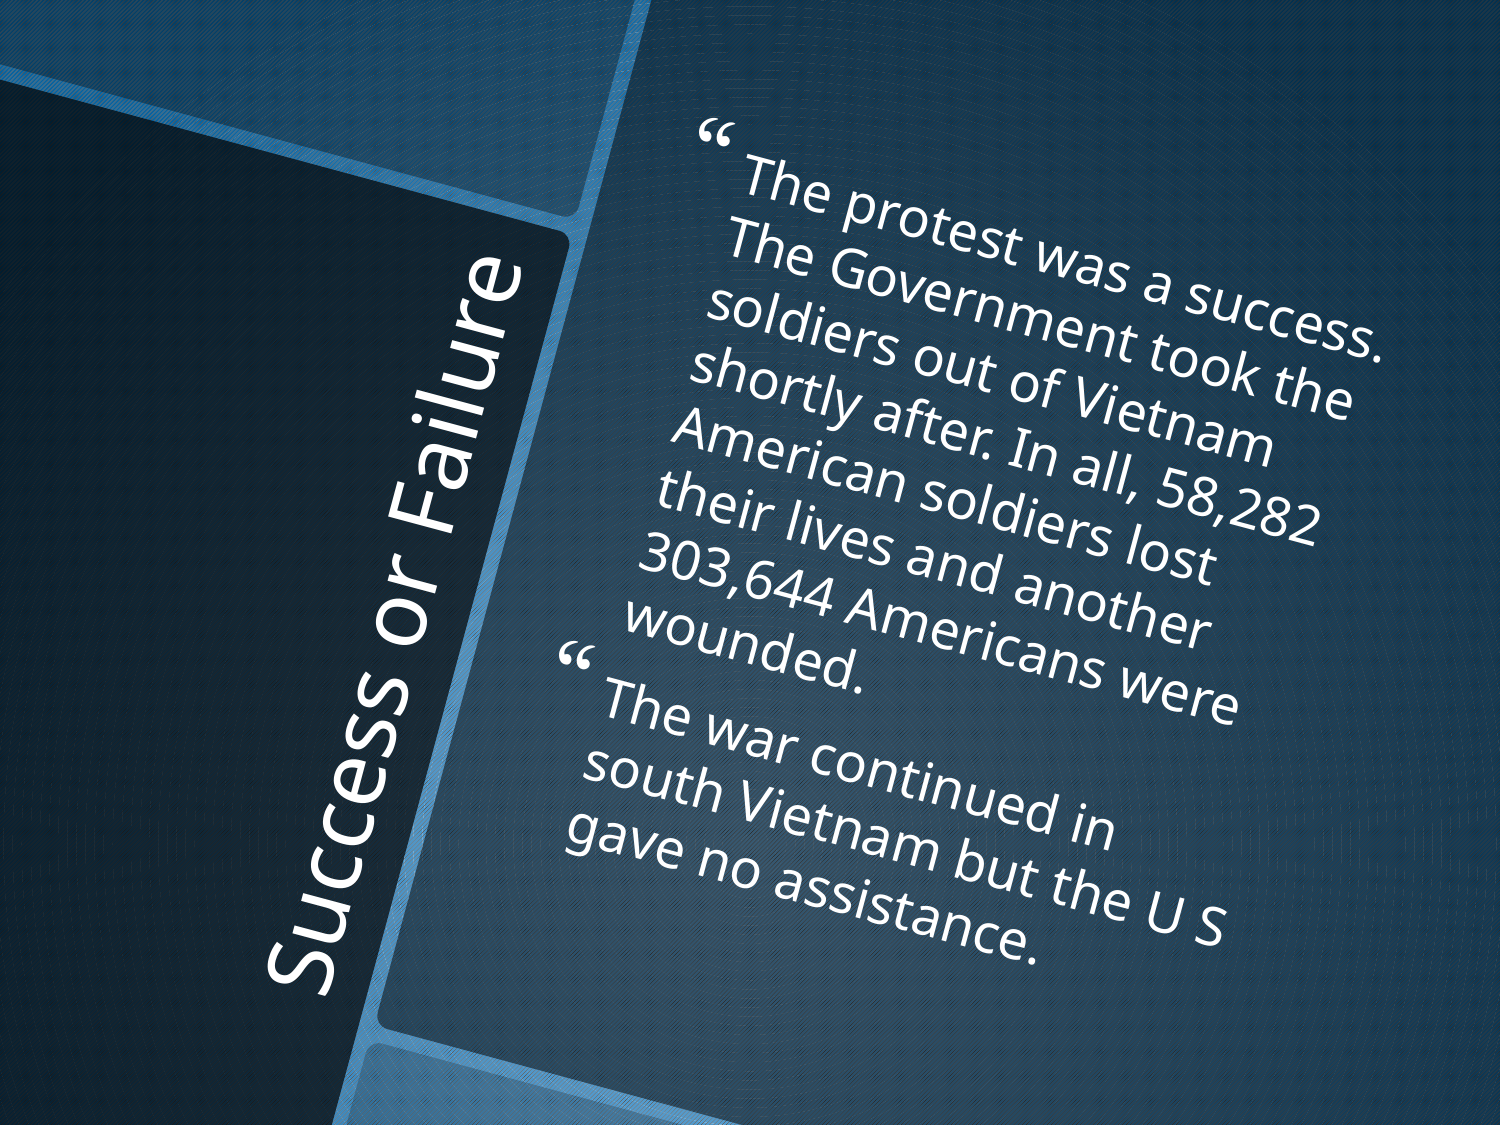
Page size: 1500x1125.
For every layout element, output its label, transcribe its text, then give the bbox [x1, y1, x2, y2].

list The protest was a success. The Government took the soldiers out of Vietnam shortly after. In all, 58,282 American soldiers lost their lives and another 303,644 Americans were wounded. The war continued in south Vietnam but the U S gave no assistance. [475, 72, 1430, 1076]
title Success or Failure [69, 181, 554, 1056]
